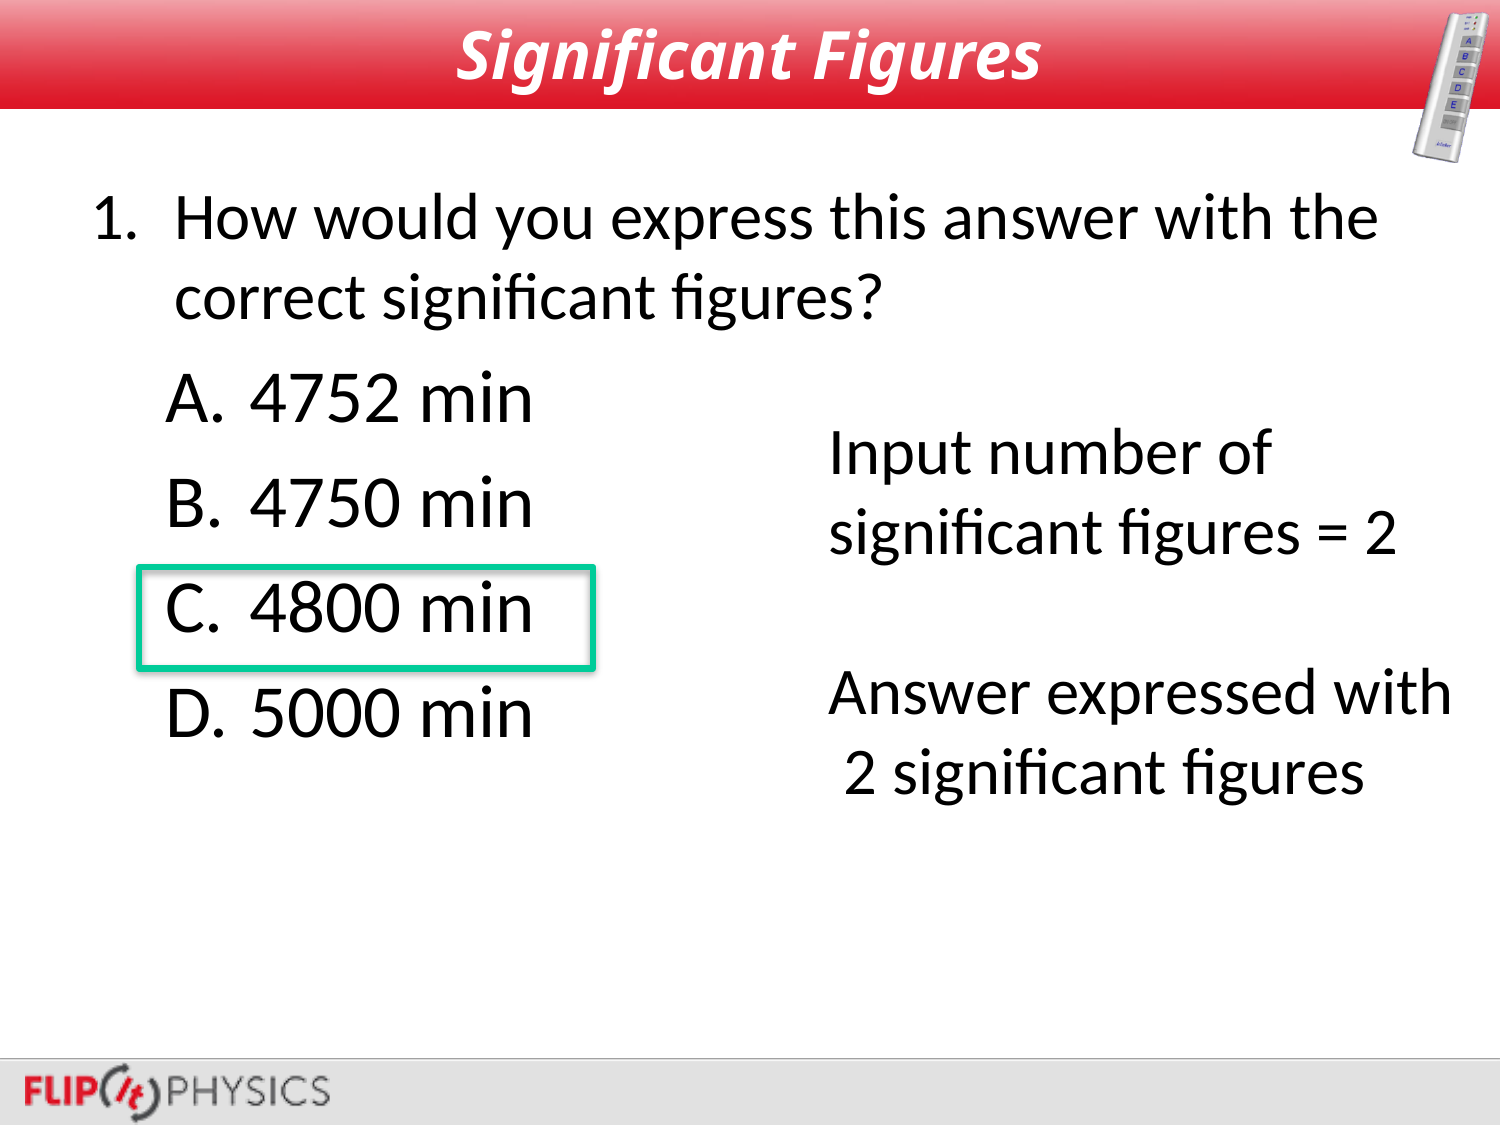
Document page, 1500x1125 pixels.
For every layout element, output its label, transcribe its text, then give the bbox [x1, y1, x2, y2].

title Significant Figures [75, 15, 1425, 91]
picture [0, 1058, 1500, 1125]
text_box Input number of significant figures = 2 Answer expressed with 2 significant figures [814, 400, 1485, 815]
list How would you express this answer with the correct significant figures? 4752 min 4750 min 4800 min 5000 min [75, 164, 1425, 1005]
picture [0, 0, 1500, 163]
text_box [138, 566, 594, 669]
